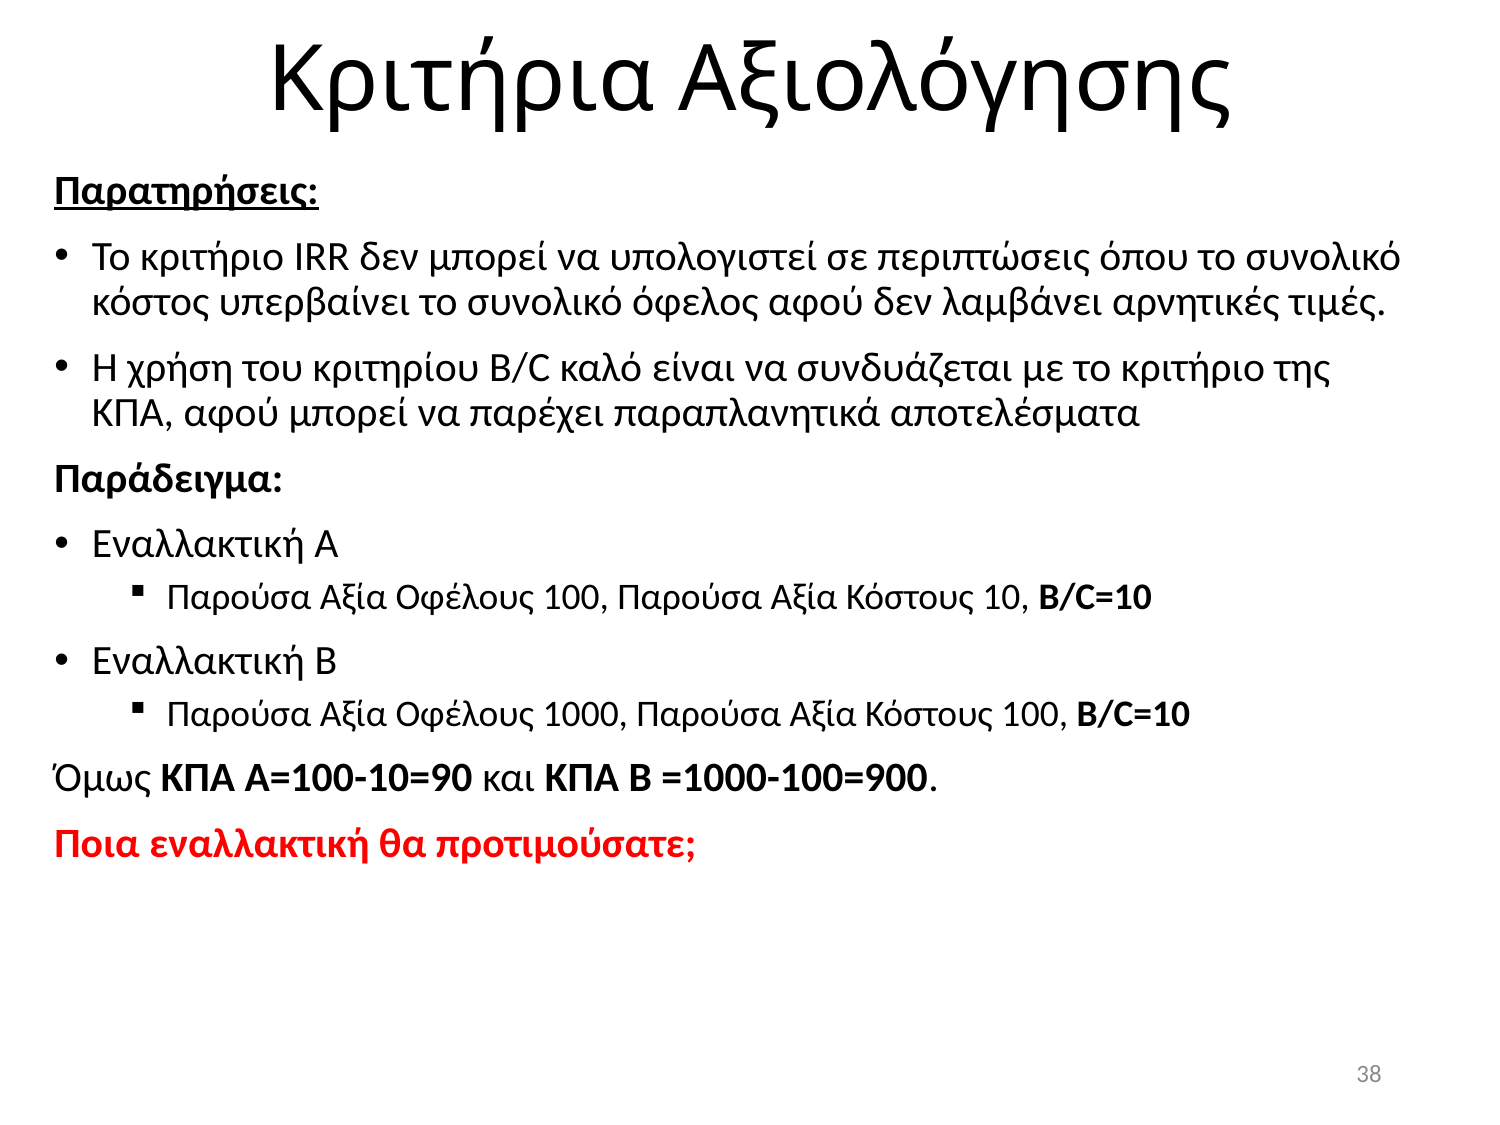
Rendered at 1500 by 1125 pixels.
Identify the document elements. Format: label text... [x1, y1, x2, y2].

slide_number 38 [1059, 1042, 1397, 1103]
title Κριτήρια Αξιολόγησης [0, 0, 1500, 161]
list Παρατηρήσεις: Το κριτήριο IRR δεν μπορεί να υπολογιστεί σε περιπτώσεις όπου το συνολικό κόστος υπερβαίνει το συνολικό όφελος αφού δεν λαμβάνει αρνητικές τιμές. Η χρήση του κριτηρίου B/C καλό είναι να συνδυάζεται με το κριτήριο της ΚΠΑ, αφού μπορεί να παρέχει παραπλανητικά αποτελέσματα Παράδειγμα: Εναλλακτική Α Παρούσα Αξία Οφέλους 100, Παρούσα Αξία Κόστους 10, B/C=10 Εναλλακτική B Παρούσα Αξία Οφέλους 1000, Παρούσα Αξία Κόστους 100, B/C=10 Όμως ΚΠΑ Α=100-10=90 και ΚΠΑ Β =1000-100=900. Ποια εναλλακτική θα προτιμούσατε; [39, 160, 1421, 990]
